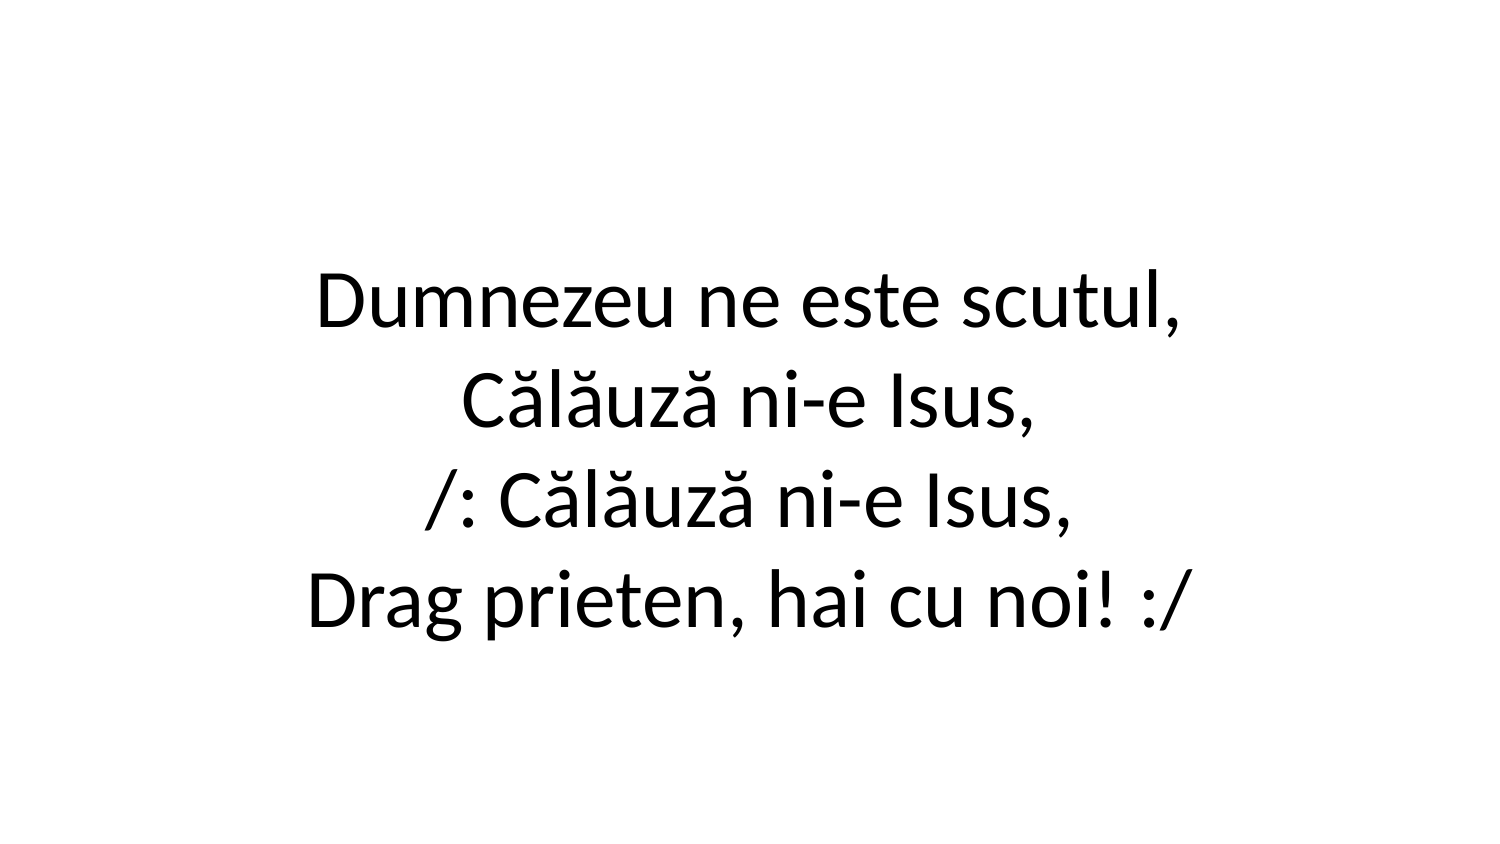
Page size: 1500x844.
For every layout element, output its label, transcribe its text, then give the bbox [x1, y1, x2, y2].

text_box Dumnezeu ne este scutul, Călăuză ni-e Isus, /: Călăuză ni-e Isus, Drag prieten, hai cu noi! :/ [291, 192, 1209, 652]
